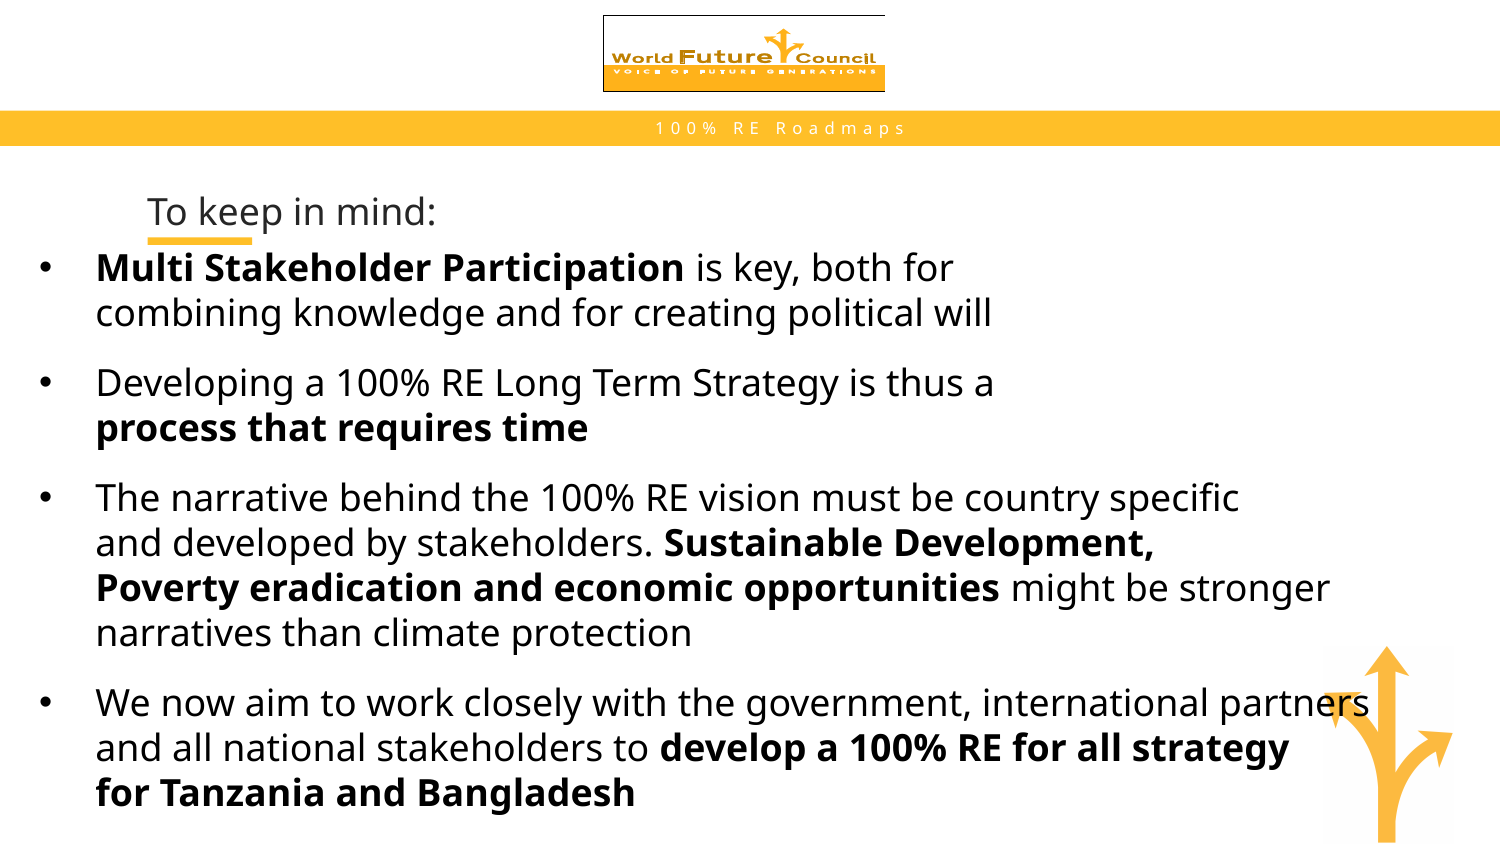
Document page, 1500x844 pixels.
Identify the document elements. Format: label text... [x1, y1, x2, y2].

text_box Multi Stakeholder Participation is key, both for combining knowledge and for creating political will Developing a 100% RE Long Term Strategy is thus a process that requires time The narrative behind the 100% RE vision must be country specific and developed by stakeholders. Sustainable Development, Poverty eradication and economic opportunities might be stronger narratives than climate protection We now aim to work closely with the government, international partners and all national stakeholders to develop a 100% RE for all strategy for Tanzania and Bangladesh [24, 236, 1386, 844]
text_box 100% RE Roadmaps [348, 110, 1211, 146]
picture [602, 14, 886, 92]
picture [1323, 646, 1455, 844]
text_box [0, 109, 1500, 148]
text_box To keep in mind: [132, 180, 1412, 241]
